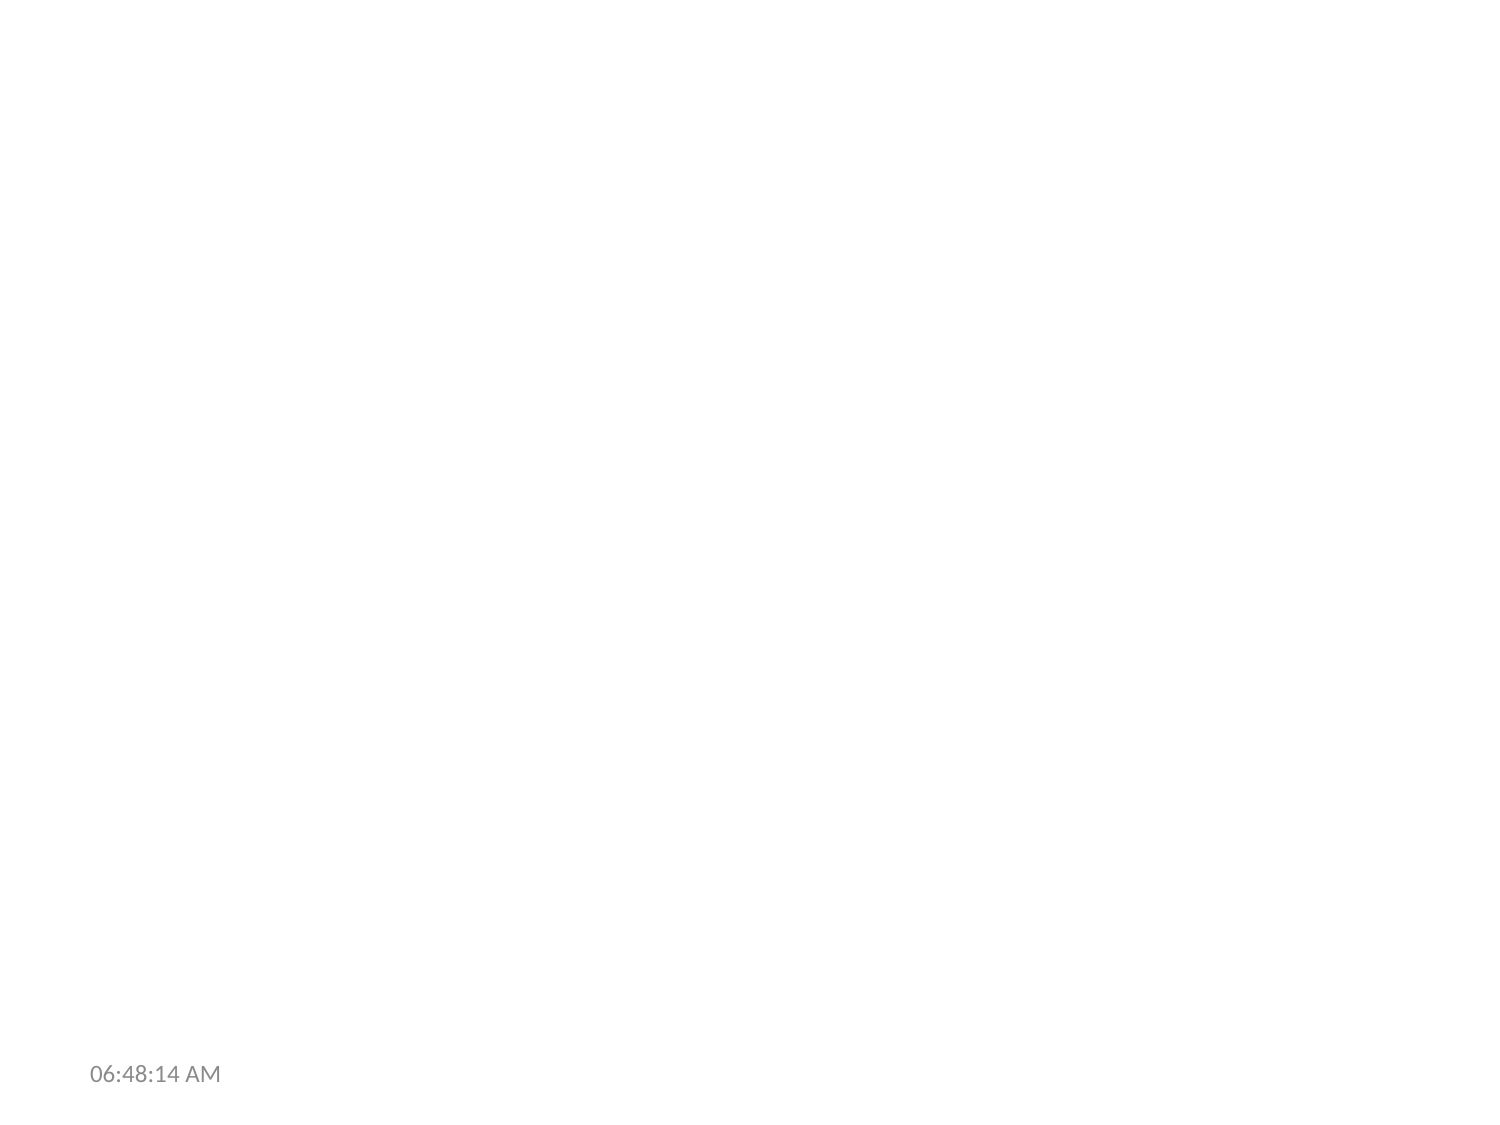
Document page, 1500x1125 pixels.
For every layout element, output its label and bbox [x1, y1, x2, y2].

slide_number [75, 1042, 425, 1103]
